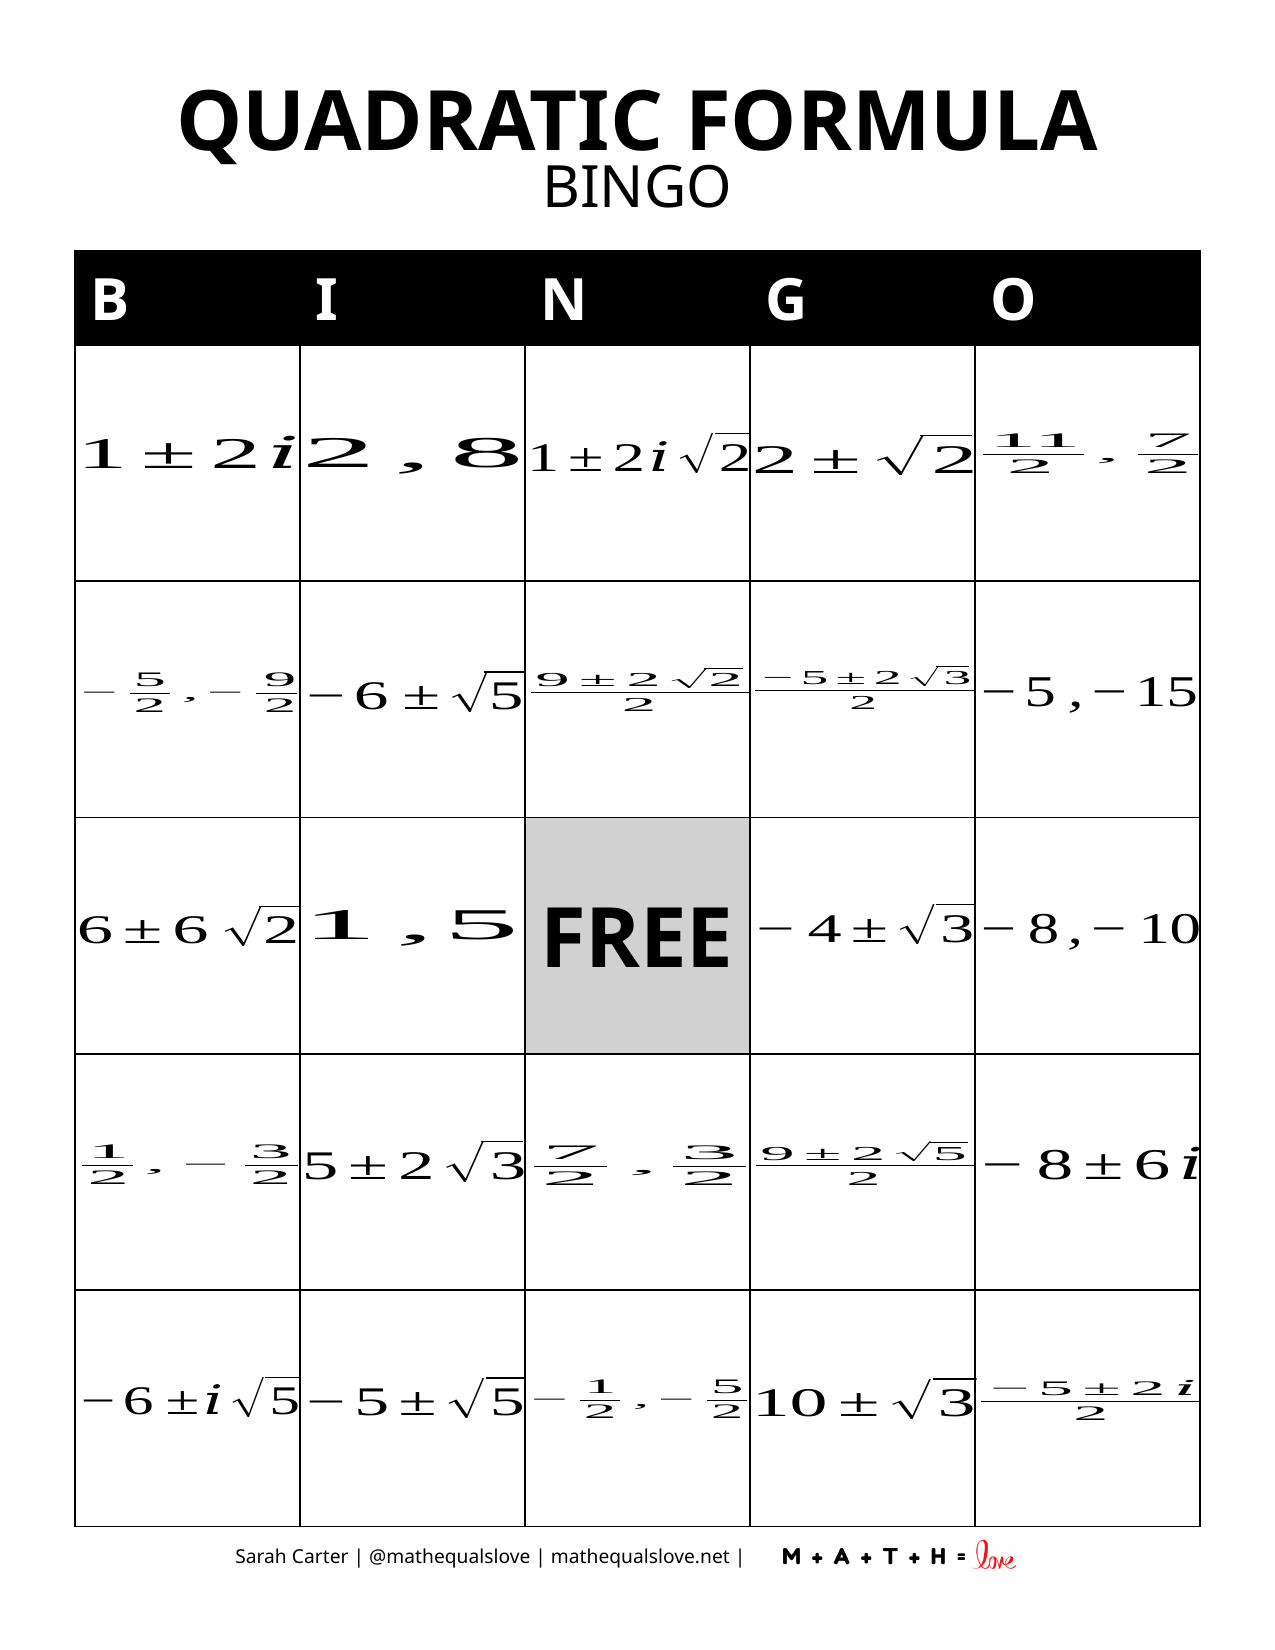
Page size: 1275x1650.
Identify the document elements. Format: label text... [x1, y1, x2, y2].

table_cell [526, 346, 749, 580]
table_cell [976, 1055, 1199, 1289]
table_cell [301, 346, 524, 580]
table_cell [751, 582, 974, 817]
table_header I [301, 251, 524, 344]
table_header N [526, 251, 749, 344]
table_cell [976, 818, 1199, 1053]
table_cell [526, 1291, 749, 1526]
table_cell [301, 582, 524, 817]
text_box QUADRATIC FORMULA [74, 59, 1200, 175]
table_cell [76, 346, 299, 580]
table_cell [76, 818, 299, 1053]
table_cell [301, 818, 524, 1053]
table_header O [976, 251, 1199, 344]
table_cell [751, 1055, 974, 1289]
table_cell [526, 582, 749, 817]
table_cell [76, 1055, 299, 1289]
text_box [220, 1535, 1055, 1576]
table_cell FREE [526, 818, 749, 1053]
table_cell [751, 818, 974, 1053]
table_cell [76, 1291, 299, 1526]
table_cell [976, 1291, 1199, 1526]
table_cell [751, 1291, 974, 1526]
table_cell [76, 582, 299, 817]
table_cell [526, 1055, 749, 1289]
table_cell [976, 582, 1199, 817]
table_cell [976, 346, 1199, 580]
table_cell [301, 1291, 524, 1526]
table_header G [751, 251, 974, 344]
table_cell [751, 346, 974, 580]
table_header B [76, 251, 299, 344]
table_cell [301, 1055, 524, 1289]
text_box BINGO [74, 175, 1200, 226]
